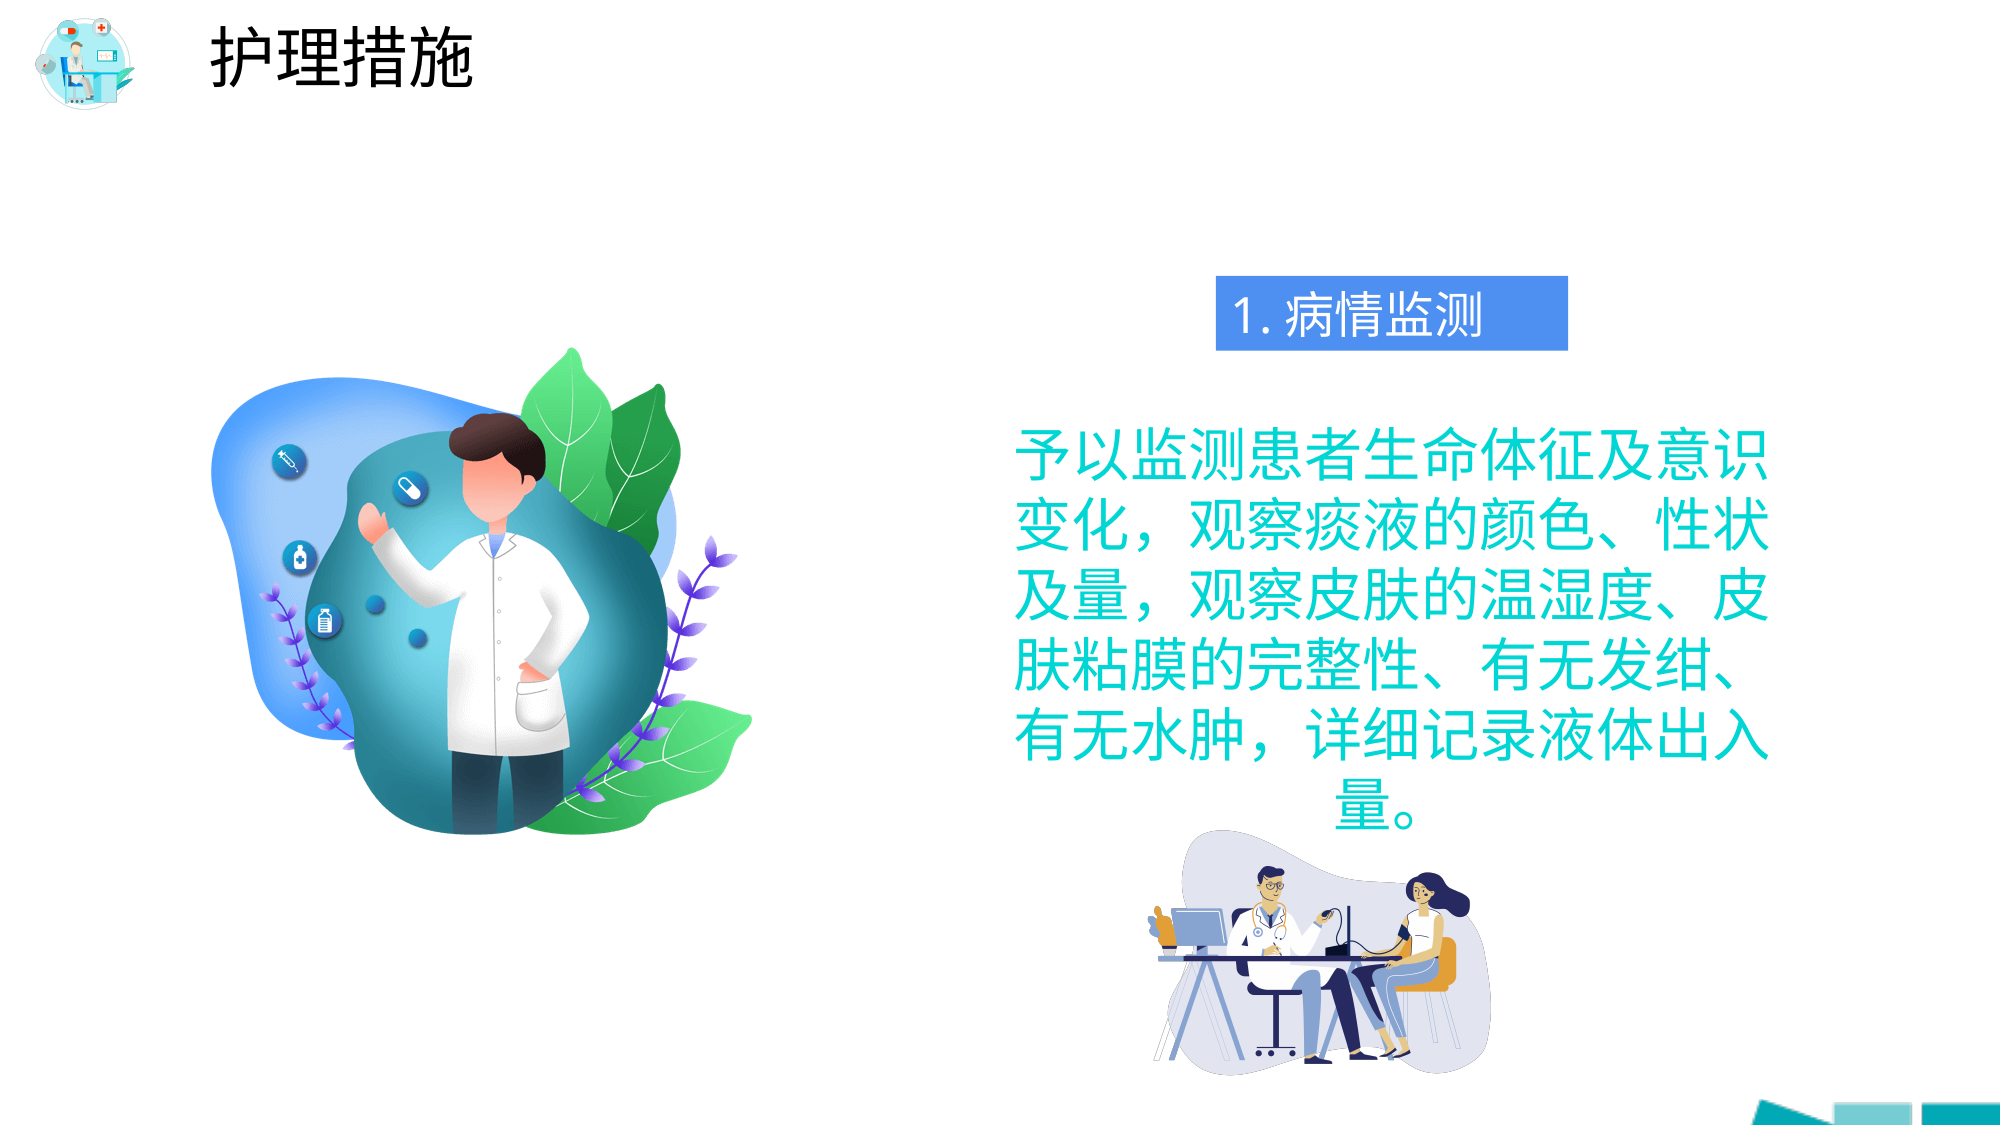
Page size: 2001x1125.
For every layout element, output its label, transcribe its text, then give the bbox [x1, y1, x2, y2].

picture [1123, 804, 1518, 1100]
picture [27, 0, 146, 116]
picture [1745, 1099, 2000, 1125]
picture [175, 295, 766, 885]
text_box 护理措施 [193, 8, 491, 104]
text_box 予以监测患者生命体征及意识变化，观察痰液的颜色、性状及量，观察皮肤的温湿度、皮肤粘膜的完整性、有无发绀、有无水肿，详细记录液体出入量。 [971, 410, 1813, 846]
text_box 1.病情监测 [1215, 275, 1569, 351]
